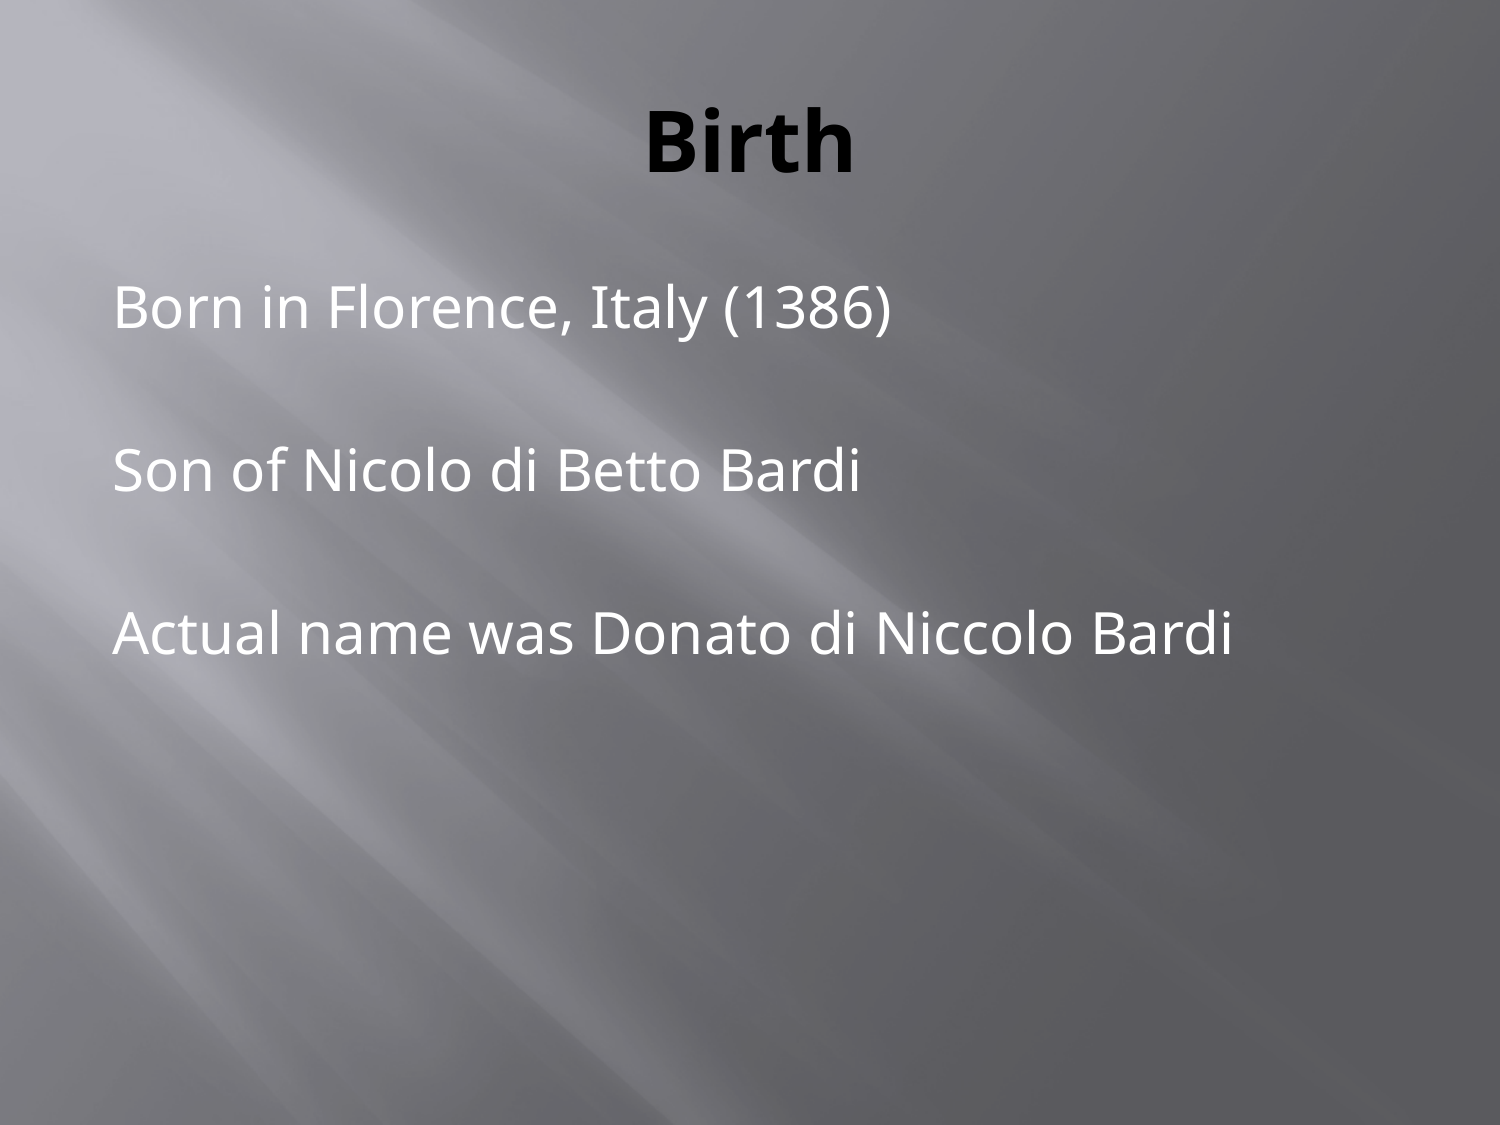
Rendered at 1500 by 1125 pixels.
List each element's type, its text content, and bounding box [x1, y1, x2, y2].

list Born in Florence, Italy (1386) Son of Nicolo di Betto Bardi Actual name was Donato di Niccolo Bardi [75, 262, 1425, 1035]
title Birth [75, 45, 1425, 233]
